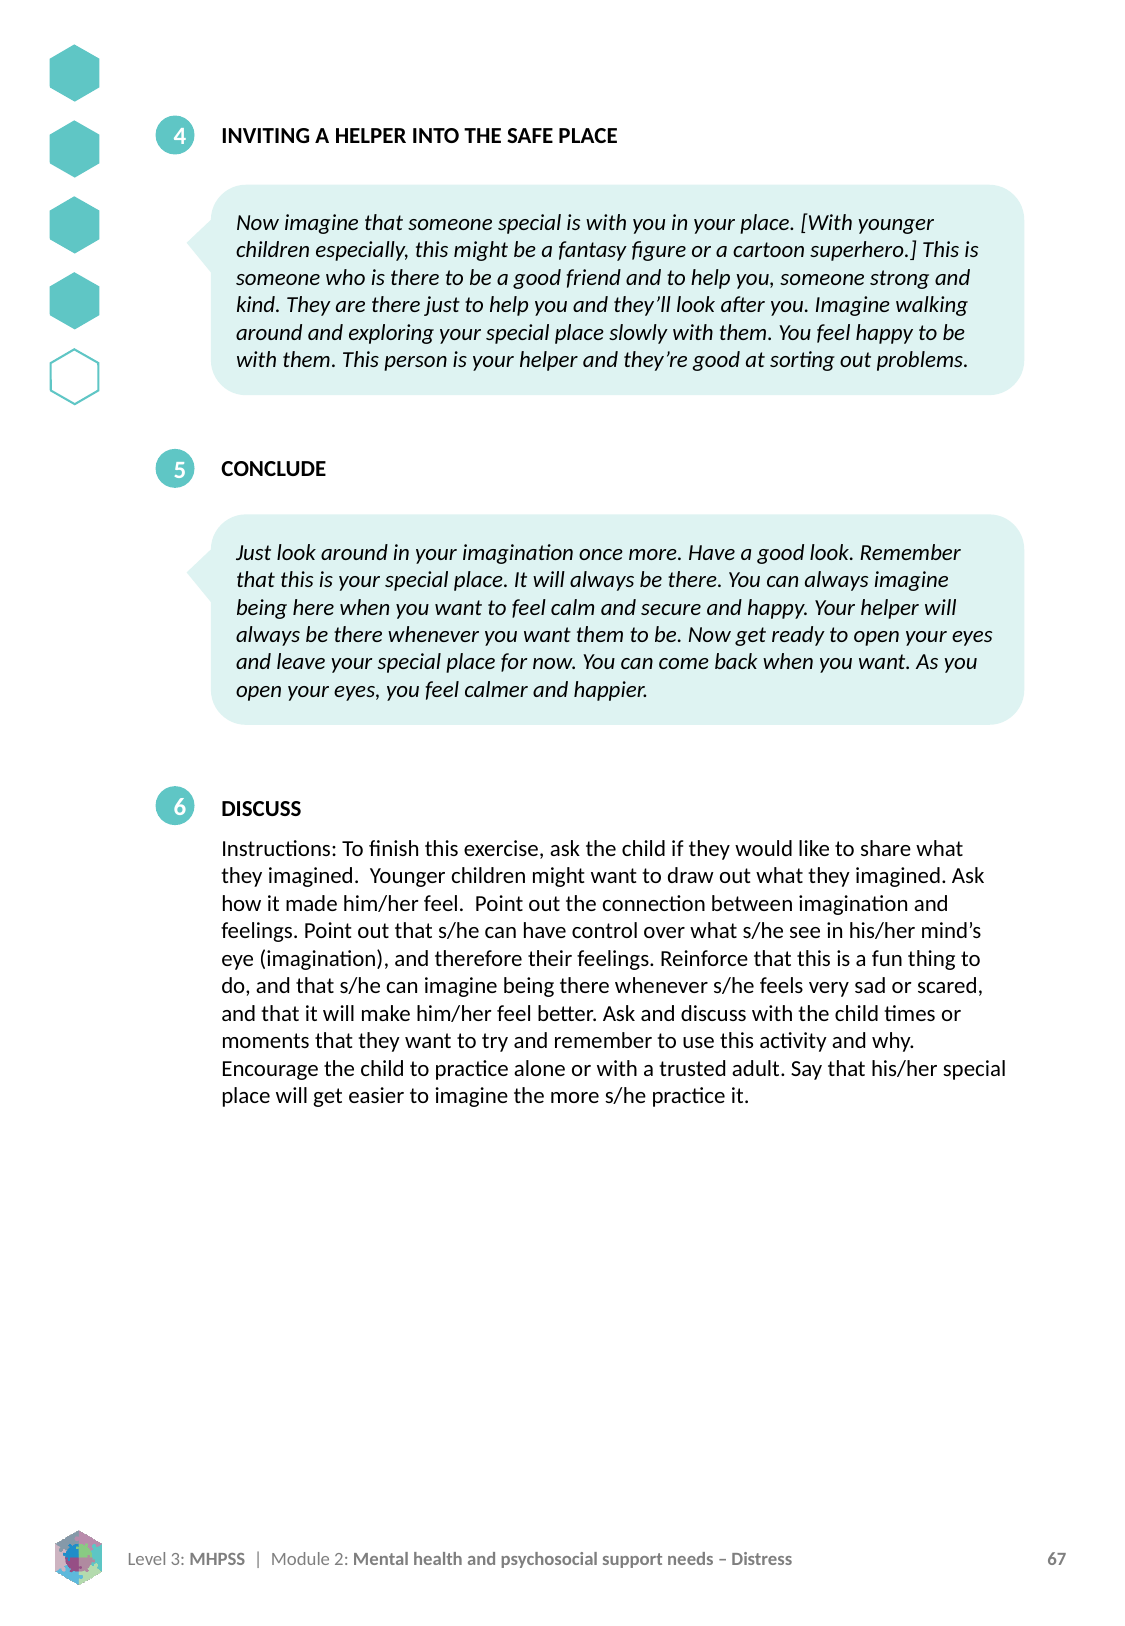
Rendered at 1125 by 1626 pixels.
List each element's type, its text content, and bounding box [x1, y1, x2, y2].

text_box [50, 197, 99, 253]
text_box INVITING A HELPER INTO THE SAFE PLACE [163, 113, 1025, 156]
text_box [50, 349, 99, 405]
text_box [50, 121, 99, 177]
text_box [50, 45, 99, 101]
picture [55, 1530, 102, 1585]
text_box Just look around in your imagination once more. Have a good look. Remember that this is your special place. It will always be there. You can always imagine being here when you want to feel calm and secure and happy. Your helper will always be there whenever you want them to be. Now get ready to open your eyes and leave your special place for now. You can come back when you want. As you open your eyes, you feel calmer and happier. [186, 514, 1025, 725]
text_box [50, 273, 99, 329]
text_box CONCLUDE [163, 446, 1025, 489]
text_box 5 [155, 448, 195, 488]
text_box 6 [155, 786, 195, 826]
text_box DISCUSS Instructions: To finish this exercise, ask the child if they would like to share what they imagined. Younger children might want to draw out what they imagined. Ask how it made him/her feel. Point out the connection between imagination and feelings. Point out that s/he can have control over what s/he see in his/her mind’s eye (imagination), and therefore their feelings. Reinforce that this is a fun thing to do, and that s/he can imagine being there whenever s/he feels very sad or scared, and that it will make him/her feel better. Ask and discuss with the child times or moments that they want to try and remember to use this activity and why. Encourage the child to practice alone or with a trusted adult. Say that his/her special place will get easier to imagine the more s/he practice it. [163, 786, 1025, 1116]
text_box 4 [155, 119, 163, 151]
text_box Now imagine that someone special is with you in your place. [With younger children especially, this might be a fantasy figure or a cartoon superhero.] This is someone who is there to be a good friend and to help you, someone strong and kind. They are there just to help you and they’ll look after you. Imagine walking around and exploring your special place slowly with them. You feel happy to be with them. This person is your helper and they’re good at sorting out problems. [186, 184, 1025, 396]
